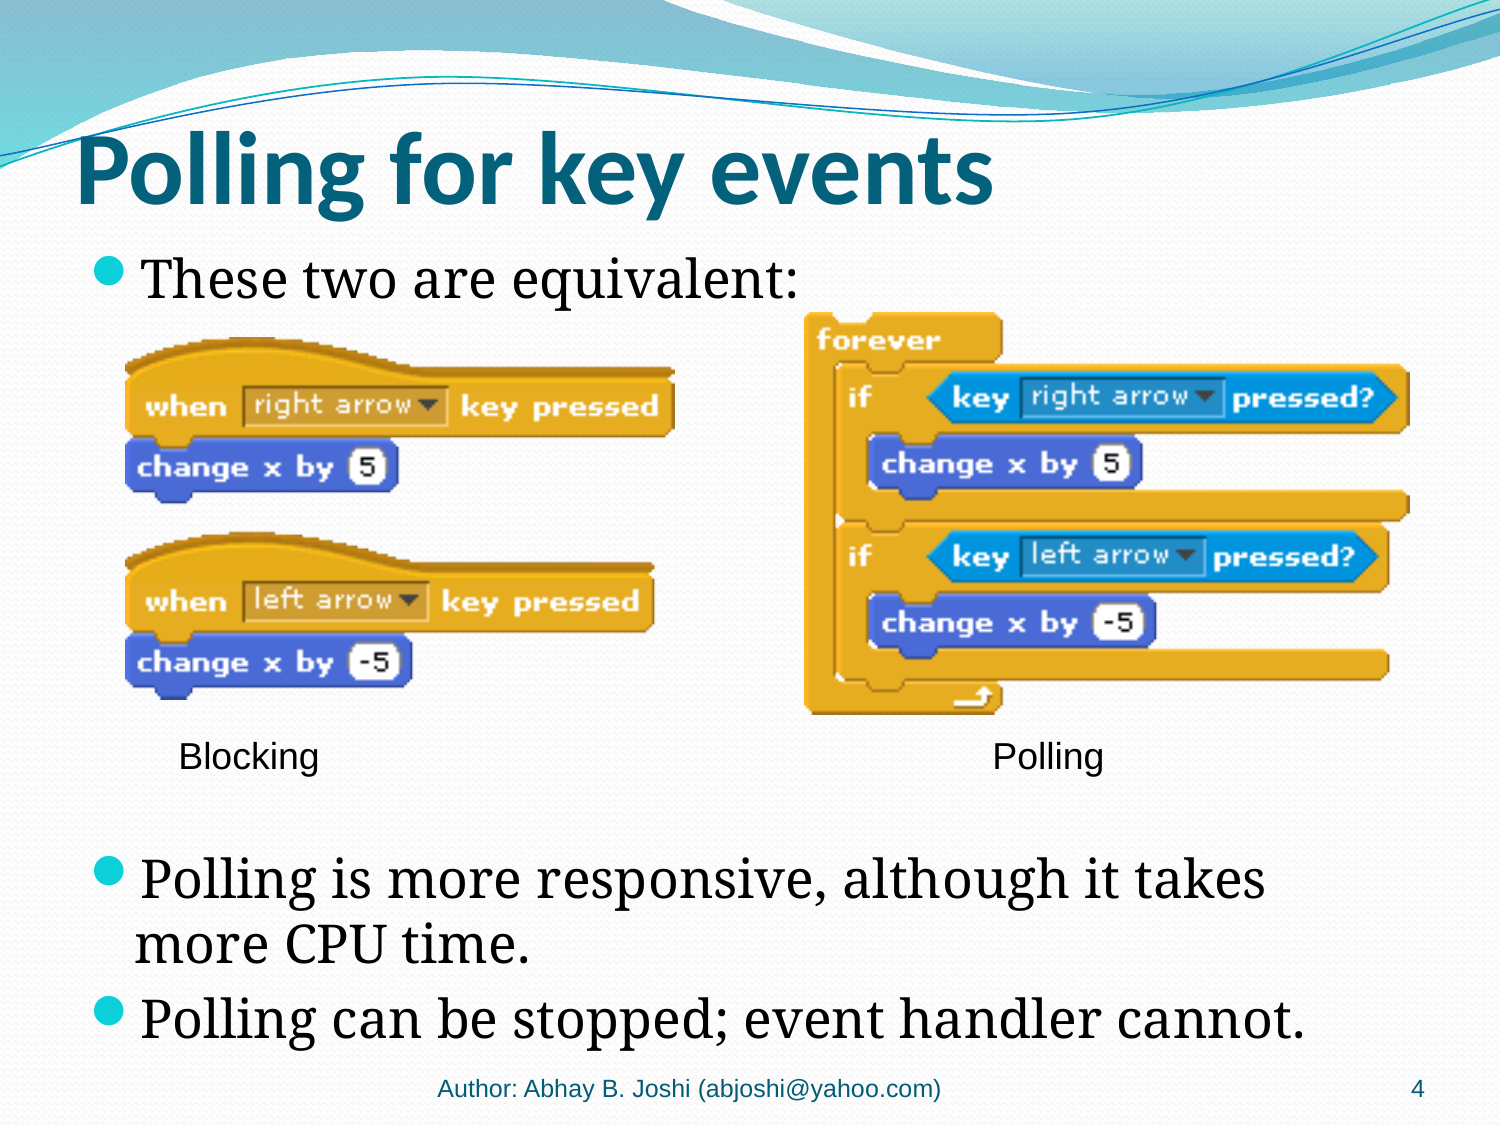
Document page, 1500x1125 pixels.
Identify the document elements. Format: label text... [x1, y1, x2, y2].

picture [124, 337, 675, 701]
text_box Polling [977, 729, 1120, 785]
text_box Blocking [163, 724, 335, 785]
footer Author: Abhay B. Joshi (abjoshi@yahoo.com) [437, 1042, 988, 1103]
slide_number 4 [1299, 1042, 1425, 1103]
list These two are equivalent: Polling is more responsive, although it takes more CPU time. Polling can be stopped; event handler cannot. [75, 237, 1425, 1063]
title Polling for key events [75, 37, 1425, 225]
picture [804, 312, 1410, 716]
